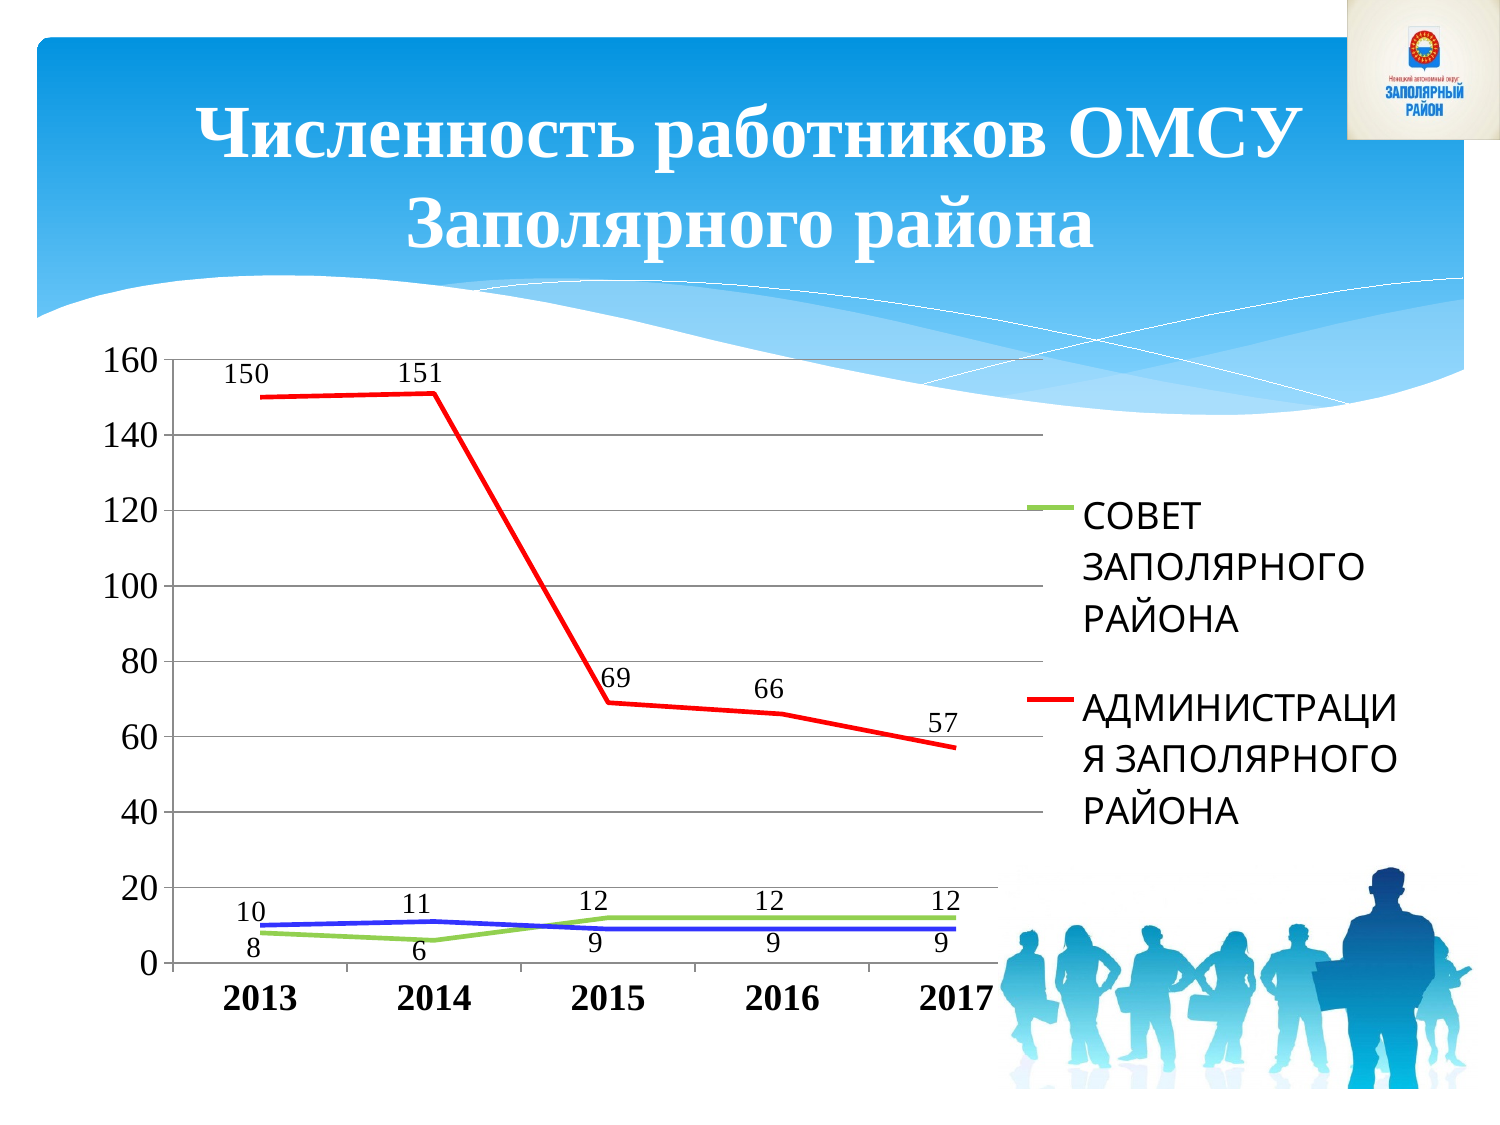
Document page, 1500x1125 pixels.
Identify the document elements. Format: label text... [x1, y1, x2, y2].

chart [76, 326, 1427, 1047]
picture [1347, 0, 1500, 140]
picture [997, 865, 1478, 1089]
title Численность работников ОМСУ Заполярного района [75, 101, 1425, 244]
picture [1354, 1034, 1408, 1089]
